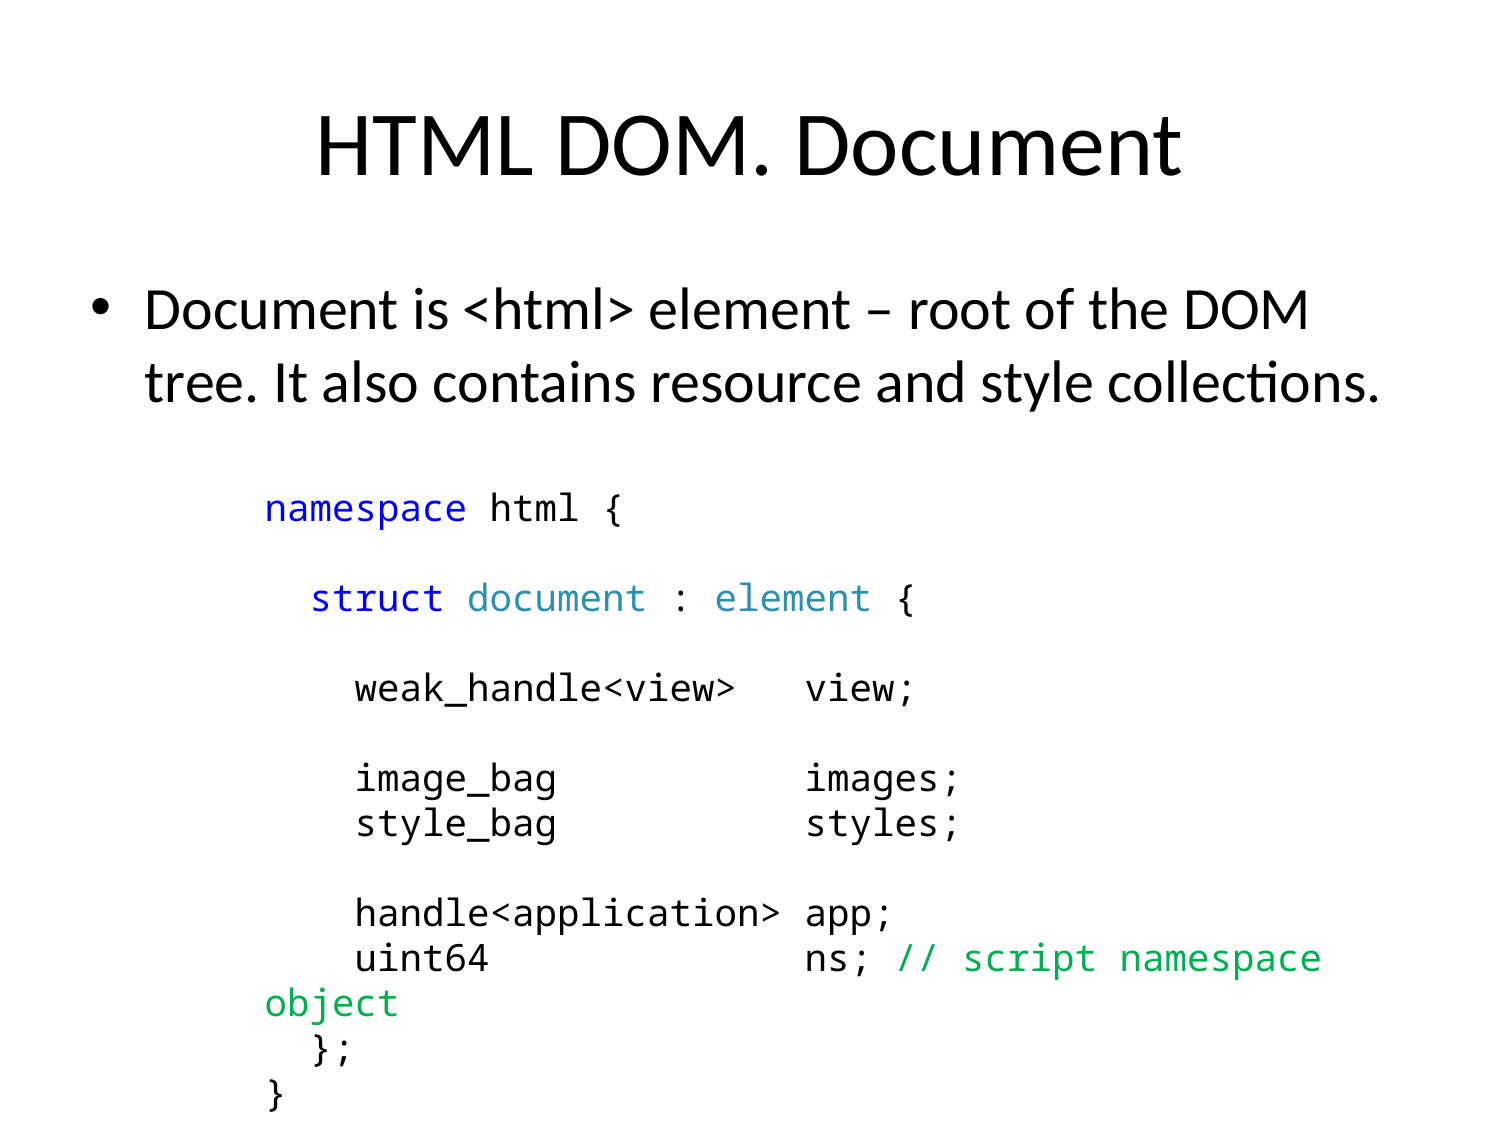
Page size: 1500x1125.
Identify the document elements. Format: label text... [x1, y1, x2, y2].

title HTML DOM. Document [75, 45, 1425, 233]
text_box namespace html { struct document : element { weak_handle<view> view; image_bag images; style_bag styles; handle<application> app; uint64 ns; // script namespace object }; } [249, 476, 1438, 1122]
list Document is <html> element – root of the DOM tree. It also contains resource and style collections. [75, 262, 1425, 475]
